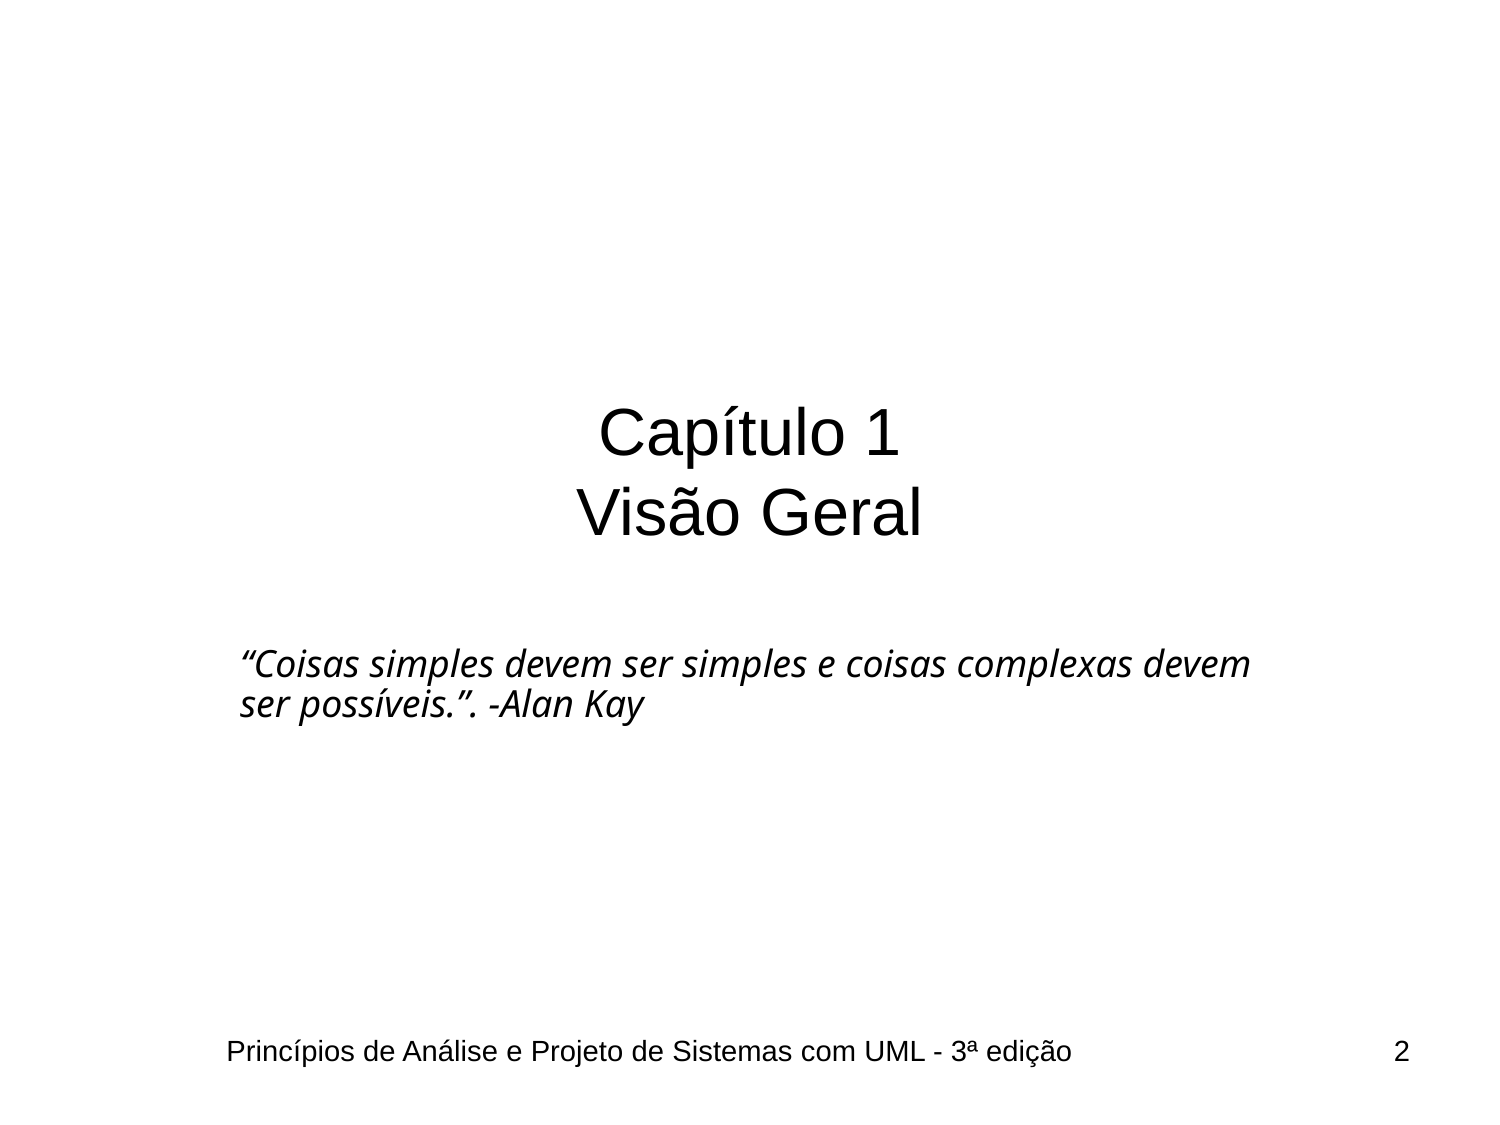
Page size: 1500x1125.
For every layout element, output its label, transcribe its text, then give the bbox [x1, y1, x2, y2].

subtitle “Coisas simples devem ser simples e coisas complexas devem ser possíveis.”. -Alan Kay [224, 637, 1276, 926]
title Capítulo 1 Visão Geral [112, 374, 1388, 563]
slide_number 2 [1237, 1024, 1426, 1103]
footer Princípios de Análise e Projeto de Sistemas com UML - 3ª edição [74, 1024, 1226, 1103]
